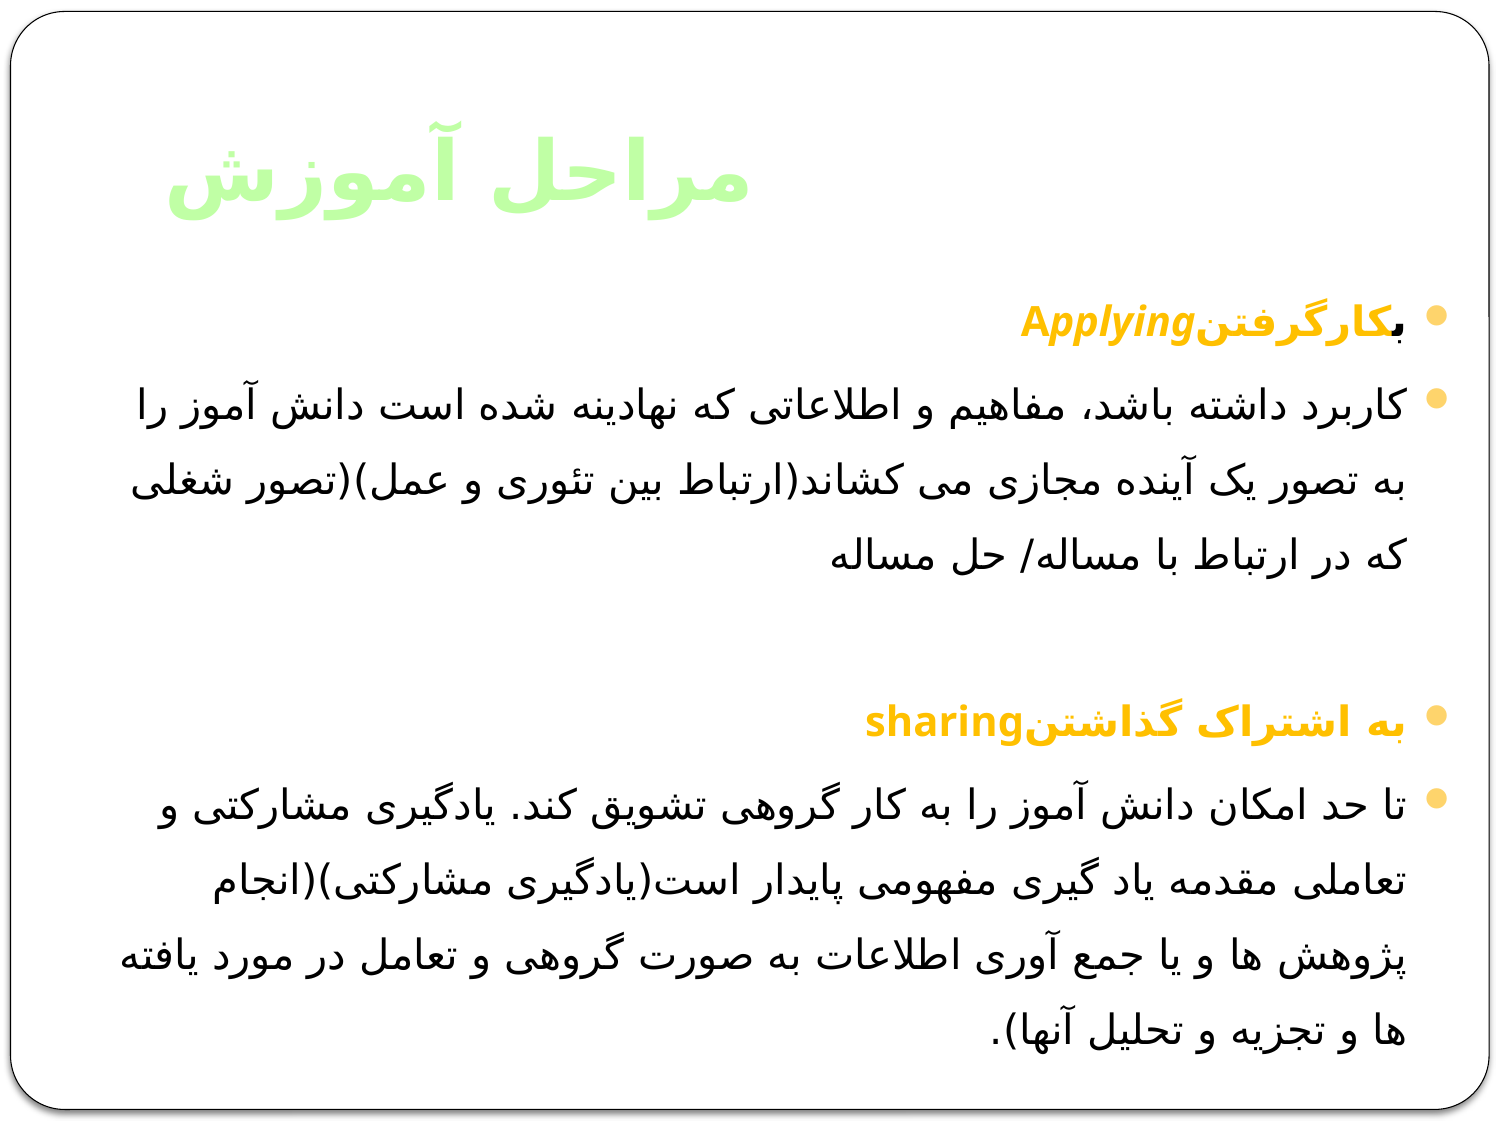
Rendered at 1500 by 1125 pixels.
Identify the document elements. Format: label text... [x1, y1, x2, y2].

list بکارگرفتنApplying کاربرد داشته باشد، مفاهیم و اطلاعاتی که نهادینه شده است دانش آموز را به تصور یک آینده مجازی می کشاند(ارتباط بین تئوری و عمل)(تصور شغلی که در ارتباط با مساله/ حل مساله به اشتراک گذاشتنsharing تا حد امکان دانش آموز را به کار گروهی تشویق کند. یادگیری مشارکتی و تعاملی مقدمه یاد گیری مفهومی پایدار است(یادگیری مشارکتی)(انجام پژوهش ها و یا جمع آوری اطلاعات به صورت گروهی و تعامل در مورد یافته ها و تجزیه و تحلیل آنها). [75, 262, 1463, 1062]
title مراحل آموزش [150, 45, 1425, 233]
